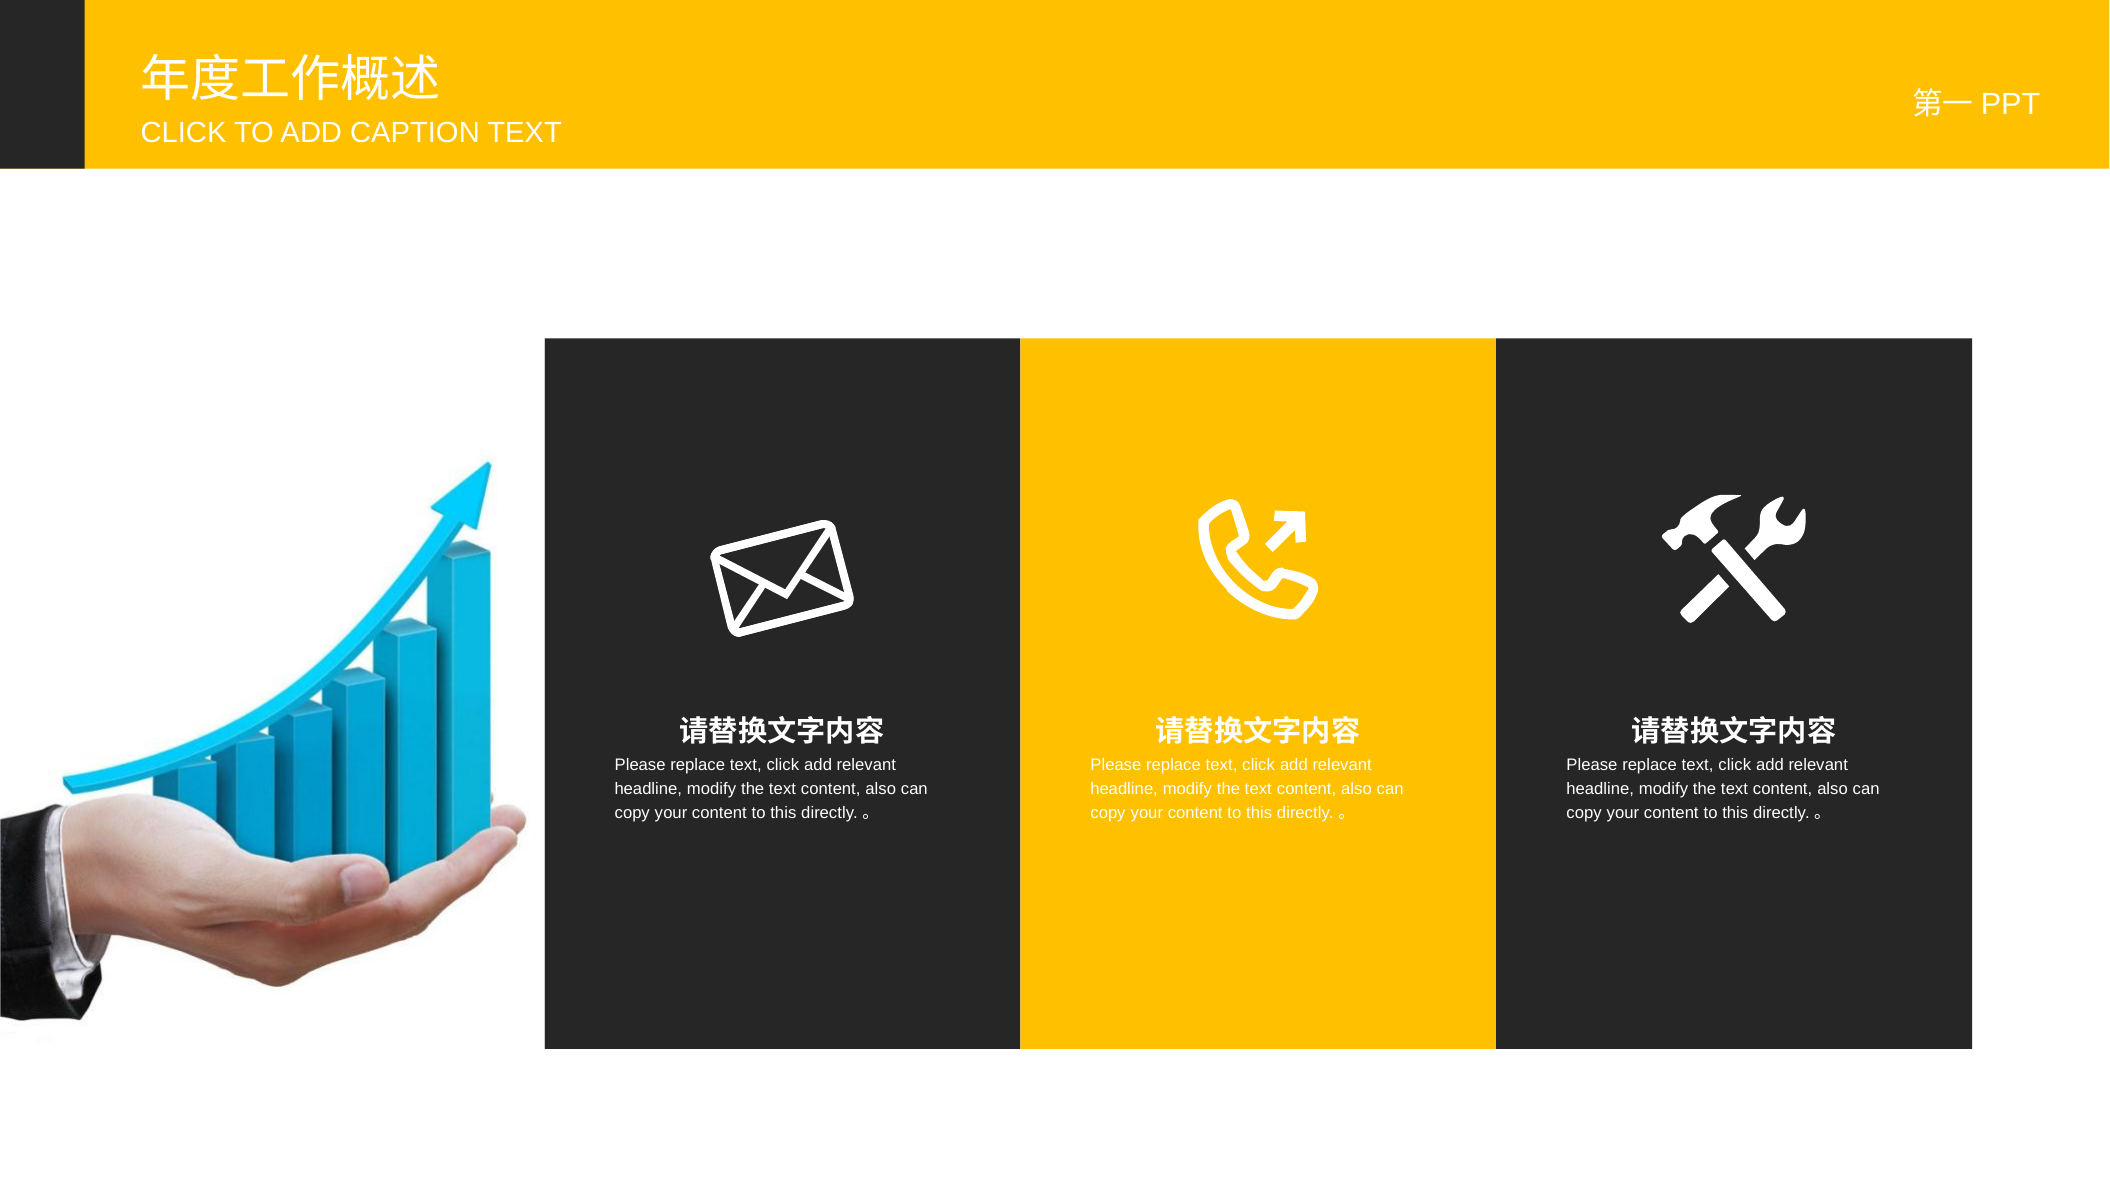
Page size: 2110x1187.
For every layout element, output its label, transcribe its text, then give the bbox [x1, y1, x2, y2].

text_box 请替换文字内容 [665, 697, 900, 755]
text_box [0, 0, 86, 170]
text_box [0, 337, 546, 1051]
text_box Please replace text, click add relevant headline, modify the text content, also can copy your content to this directly.。 [599, 742, 965, 830]
text_box [1744, 496, 1806, 561]
text_box [86, 0, 2110, 170]
text_box 第一PPT [1694, 83, 2041, 121]
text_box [710, 519, 855, 637]
text_box [1495, 337, 1973, 1050]
text_box CLICK TO ADD CAPTION TEXT [140, 113, 656, 149]
text_box 请替换文字内容 [1140, 697, 1376, 755]
text_box [1711, 539, 1786, 622]
text_box [1661, 494, 1742, 551]
text_box [546, 337, 1021, 1050]
text_box [1021, 337, 1495, 1050]
text_box 年度工作概述 [140, 46, 484, 107]
text_box [1680, 574, 1730, 623]
text_box 请替换文字内容 [1616, 697, 1852, 755]
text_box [1197, 498, 1320, 620]
text_box Please replace text, click add relevant headline, modify the text content, also can copy your content to this directly.。 [1075, 742, 1441, 830]
text_box Please replace text, click add relevant headline, modify the text content, also can copy your content to this directly.。 [1551, 742, 1917, 830]
